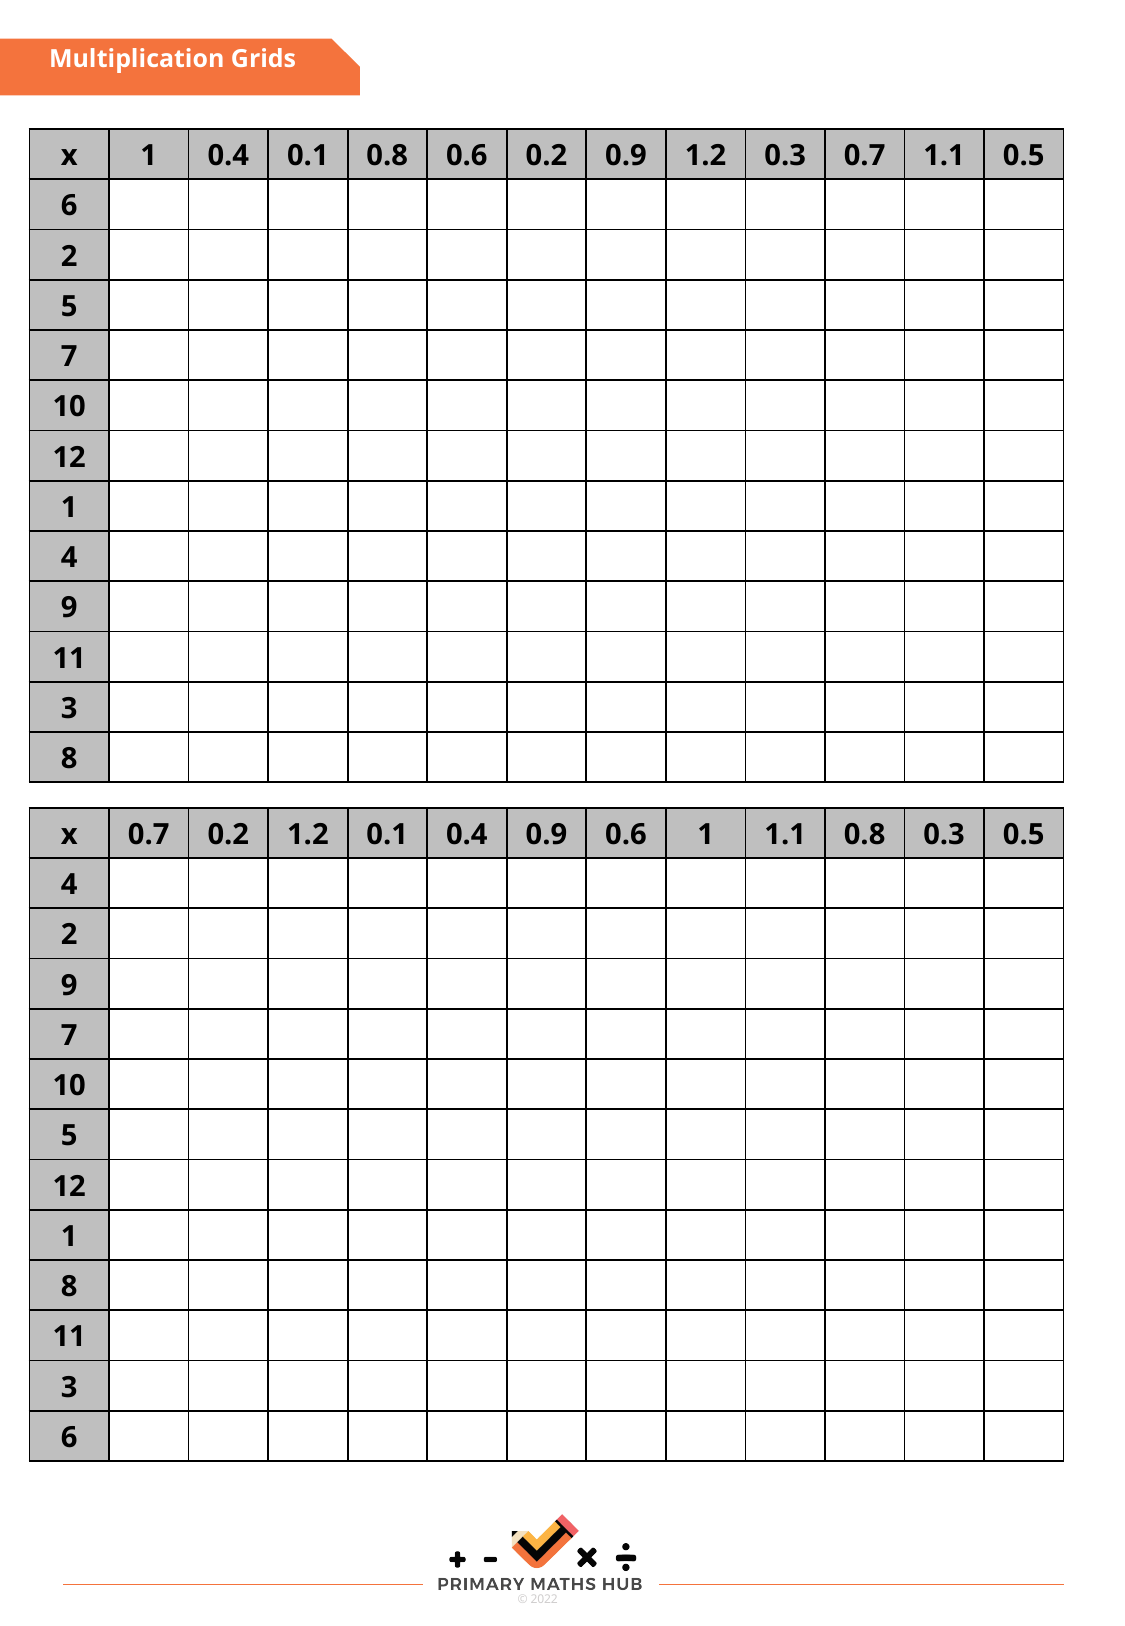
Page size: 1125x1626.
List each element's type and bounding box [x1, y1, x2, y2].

table_cell [587, 381, 665, 430]
table_cell [985, 1160, 1063, 1209]
table_cell [905, 1010, 983, 1058]
table_cell [746, 180, 824, 229]
text_box [429, 1584, 646, 1614]
table_cell [30, 331, 108, 379]
table_header [508, 809, 585, 857]
table_cell [667, 1361, 745, 1410]
table_cell [905, 1311, 983, 1360]
table_cell [905, 180, 983, 229]
table_cell [985, 1261, 1063, 1309]
table_cell [826, 1110, 904, 1159]
table_cell [30, 431, 108, 480]
table_cell [110, 381, 188, 430]
table_cell [30, 1110, 108, 1159]
table_cell [826, 180, 904, 229]
table_cell [826, 1010, 904, 1058]
table_cell [349, 1160, 426, 1209]
table_cell [110, 1060, 188, 1108]
table_header [826, 809, 904, 857]
table_cell [746, 582, 824, 631]
table_cell [826, 532, 904, 580]
table_cell [349, 582, 426, 631]
table_cell [746, 1261, 824, 1309]
table_cell [30, 281, 108, 329]
table_cell [189, 381, 267, 430]
table_cell [587, 431, 665, 480]
table_cell [30, 582, 108, 631]
table_cell [110, 959, 188, 1008]
table_cell [30, 180, 108, 229]
table_header [110, 130, 188, 178]
table_cell [428, 733, 506, 781]
table_cell [587, 859, 665, 907]
table_cell [746, 632, 824, 681]
table_cell [189, 431, 267, 480]
table_cell [508, 1110, 585, 1159]
table_header [189, 809, 267, 857]
table_cell [349, 683, 426, 731]
table_cell [905, 1261, 983, 1309]
table_cell [349, 1311, 426, 1360]
table_cell [349, 381, 426, 430]
table_header [110, 809, 188, 857]
table_cell [30, 1060, 108, 1108]
table_cell [746, 281, 824, 329]
table_cell [428, 431, 506, 480]
table_cell [587, 683, 665, 731]
table_header [269, 809, 347, 857]
table_cell [508, 632, 585, 681]
table_cell [349, 281, 426, 329]
table_cell [269, 1160, 347, 1209]
table_cell [269, 582, 347, 631]
table_cell [508, 733, 585, 781]
table_header [428, 130, 506, 178]
table_cell [110, 331, 188, 379]
table_cell [746, 1412, 824, 1460]
table_cell [269, 180, 347, 229]
table_cell [905, 582, 983, 631]
table_cell [587, 632, 665, 681]
table_cell [428, 582, 506, 631]
table_cell [110, 532, 188, 580]
table_cell [587, 331, 665, 379]
table_cell [428, 1412, 506, 1460]
table_cell [905, 431, 983, 480]
table_cell [826, 1060, 904, 1108]
table_cell [985, 431, 1063, 480]
table_cell [905, 1211, 983, 1259]
table_cell [985, 582, 1063, 631]
table_cell [905, 909, 983, 958]
table_cell [110, 431, 188, 480]
table_cell [428, 683, 506, 731]
table_cell [826, 1211, 904, 1259]
table_cell [826, 431, 904, 480]
table_cell [269, 1211, 347, 1259]
table_cell [508, 1412, 585, 1460]
table_cell [269, 1060, 347, 1108]
table_cell [269, 1010, 347, 1058]
table_cell [428, 230, 506, 279]
table_cell [746, 1110, 824, 1159]
table_cell [349, 331, 426, 379]
table_cell [428, 909, 506, 958]
table_cell [349, 1261, 426, 1309]
table_cell [667, 1261, 745, 1309]
table_cell [985, 281, 1063, 329]
table_cell [110, 1361, 188, 1410]
table_cell [110, 733, 188, 781]
table_cell [667, 331, 745, 379]
table_cell [826, 1261, 904, 1309]
table_cell [508, 1261, 585, 1309]
table_header [30, 130, 108, 178]
table_cell [428, 1311, 506, 1360]
table_cell [428, 1361, 506, 1410]
table_cell [905, 230, 983, 279]
table_cell [587, 1110, 665, 1159]
table_cell [428, 632, 506, 681]
table_cell [349, 1060, 426, 1108]
table_cell [508, 1211, 585, 1259]
text_box [0, 37, 361, 97]
table_cell [189, 632, 267, 681]
table_cell [428, 1261, 506, 1309]
table_cell [110, 1010, 188, 1058]
table_cell [269, 1261, 347, 1309]
table_cell [269, 1110, 347, 1159]
table_header [508, 130, 585, 178]
table_cell [269, 859, 347, 907]
table_cell [349, 1412, 426, 1460]
table_cell [667, 1060, 745, 1108]
table_cell [349, 1110, 426, 1159]
table_cell [826, 733, 904, 781]
table_cell [349, 1211, 426, 1259]
table_header [349, 130, 426, 178]
table_cell [667, 431, 745, 480]
table_cell [189, 1261, 267, 1309]
table_cell [30, 1160, 108, 1209]
table_cell [905, 1361, 983, 1410]
table_cell [985, 482, 1063, 530]
table_cell [667, 582, 745, 631]
picture [432, 1512, 648, 1597]
table_cell [508, 331, 585, 379]
table_cell [746, 1211, 824, 1259]
table_header [826, 130, 904, 178]
table_header [667, 809, 745, 857]
table_header [985, 809, 1063, 857]
table_cell [746, 230, 824, 279]
table_cell [826, 1361, 904, 1410]
table_cell [826, 632, 904, 681]
table_cell [30, 909, 108, 958]
table_cell [269, 281, 347, 329]
table_cell [428, 1211, 506, 1259]
table_cell [428, 381, 506, 430]
table_cell [826, 582, 904, 631]
table_cell [30, 733, 108, 781]
table_cell [826, 230, 904, 279]
table_cell [667, 683, 745, 731]
table_cell [428, 331, 506, 379]
table_cell [587, 909, 665, 958]
table_cell [428, 532, 506, 580]
table_cell [587, 180, 665, 229]
table_cell [30, 532, 108, 580]
table_cell [985, 1412, 1063, 1460]
table_header [905, 130, 983, 178]
table_cell [667, 1160, 745, 1209]
table_cell [746, 1160, 824, 1209]
table_cell [349, 909, 426, 958]
table_cell [826, 1412, 904, 1460]
table_cell [587, 482, 665, 530]
table_cell [826, 1311, 904, 1360]
table_cell [985, 1211, 1063, 1259]
table_cell [826, 381, 904, 430]
table_cell [349, 180, 426, 229]
table_cell [349, 431, 426, 480]
table_cell [428, 1060, 506, 1108]
table_cell [905, 959, 983, 1008]
table_cell [110, 1261, 188, 1309]
table_cell [189, 331, 267, 379]
table_cell [30, 381, 108, 430]
table_cell [269, 909, 347, 958]
table_cell [508, 582, 585, 631]
table_cell [826, 281, 904, 329]
table_cell [110, 1211, 188, 1259]
table_cell [667, 1412, 745, 1460]
table_cell [269, 733, 347, 781]
table_cell [110, 1160, 188, 1209]
table_cell [189, 1110, 267, 1159]
table_cell [110, 632, 188, 681]
table_cell [826, 482, 904, 530]
table_cell [746, 909, 824, 958]
table_cell [587, 1311, 665, 1360]
table_cell [826, 683, 904, 731]
table_cell [189, 859, 267, 907]
table_cell [667, 230, 745, 279]
table_cell [508, 959, 585, 1008]
table_cell [667, 180, 745, 229]
table_cell [30, 959, 108, 1008]
table_header [349, 809, 426, 857]
table_cell [428, 180, 506, 229]
table_cell [587, 582, 665, 631]
table_cell [746, 331, 824, 379]
table_cell [189, 1060, 267, 1108]
table_cell [30, 482, 108, 530]
table_cell [667, 733, 745, 781]
table_cell [667, 1211, 745, 1259]
table_cell [985, 1361, 1063, 1410]
table_cell [189, 1010, 267, 1058]
table_cell [985, 331, 1063, 379]
table_cell [905, 532, 983, 580]
table_cell [30, 859, 108, 907]
table_cell [428, 1160, 506, 1209]
table_cell [985, 859, 1063, 907]
table_cell [508, 683, 585, 731]
table_cell [349, 733, 426, 781]
table_cell [508, 281, 585, 329]
table_cell [667, 632, 745, 681]
table_cell [269, 959, 347, 1008]
table_cell [349, 482, 426, 530]
table_cell [269, 532, 347, 580]
table_header [269, 130, 347, 178]
table_cell [826, 959, 904, 1008]
table_cell [269, 331, 347, 379]
table_cell [110, 859, 188, 907]
table_cell [667, 1311, 745, 1360]
table_cell [985, 909, 1063, 958]
table_cell [189, 959, 267, 1008]
table_cell [587, 959, 665, 1008]
table_cell [905, 859, 983, 907]
table_cell [30, 230, 108, 279]
table_cell [587, 1261, 665, 1309]
table_cell [985, 632, 1063, 681]
table_cell [905, 482, 983, 530]
table_cell [189, 1160, 267, 1209]
table_cell [508, 1160, 585, 1209]
table_cell [189, 1412, 267, 1460]
table_header [587, 809, 665, 857]
table_cell [985, 959, 1063, 1008]
table_header [905, 809, 983, 857]
table_cell [746, 733, 824, 781]
table_cell [905, 381, 983, 430]
table_cell [110, 582, 188, 631]
table_cell [667, 859, 745, 907]
table_cell [189, 482, 267, 530]
table_cell [30, 632, 108, 681]
table_header [30, 809, 108, 857]
table_cell [269, 1361, 347, 1410]
table_cell [985, 230, 1063, 279]
table_cell [746, 959, 824, 1008]
table_cell [587, 1010, 665, 1058]
table_cell [349, 1361, 426, 1410]
table_cell [30, 1311, 108, 1360]
table_cell [428, 859, 506, 907]
table_cell [587, 230, 665, 279]
table_cell [349, 959, 426, 1008]
table_cell [746, 683, 824, 731]
table_cell [349, 532, 426, 580]
table_cell [110, 1110, 188, 1159]
table_cell [110, 683, 188, 731]
table_cell [826, 859, 904, 907]
table_cell [189, 909, 267, 958]
table_cell [905, 683, 983, 731]
table_cell [746, 431, 824, 480]
table_cell [428, 482, 506, 530]
table_cell [746, 1311, 824, 1360]
table_cell [189, 1211, 267, 1259]
table_cell [508, 1361, 585, 1410]
table_cell [269, 230, 347, 279]
table_cell [189, 1311, 267, 1360]
table_cell [667, 959, 745, 1008]
table_cell [508, 909, 585, 958]
table_cell [746, 532, 824, 580]
table_cell [905, 632, 983, 681]
table_cell [269, 1311, 347, 1360]
table_cell [30, 1412, 108, 1460]
table_cell [30, 683, 108, 731]
table_cell [30, 1361, 108, 1410]
table_cell [587, 1160, 665, 1209]
table_cell [189, 180, 267, 229]
table_cell [826, 331, 904, 379]
table_cell [428, 281, 506, 329]
table_cell [508, 859, 585, 907]
table_cell [985, 683, 1063, 731]
table_cell [189, 733, 267, 781]
table_cell [110, 482, 188, 530]
table_header [189, 130, 267, 178]
table_header [428, 809, 506, 857]
table_cell [349, 1010, 426, 1058]
table_cell [189, 532, 267, 580]
table_cell [905, 1060, 983, 1108]
table_cell [587, 1361, 665, 1410]
table_cell [30, 1010, 108, 1058]
table_cell [667, 482, 745, 530]
table_cell [667, 381, 745, 430]
table_cell [349, 859, 426, 907]
table_cell [746, 859, 824, 907]
table_cell [746, 1361, 824, 1410]
table_cell [587, 733, 665, 781]
table_cell [508, 431, 585, 480]
table_cell [587, 1211, 665, 1259]
table_cell [985, 532, 1063, 580]
table_cell [508, 180, 585, 229]
table_cell [508, 1010, 585, 1058]
table_cell [667, 281, 745, 329]
table_cell [746, 1060, 824, 1108]
table_cell [189, 230, 267, 279]
table_cell [667, 1110, 745, 1159]
table_cell [110, 281, 188, 329]
table_cell [30, 1211, 108, 1259]
table_cell [269, 632, 347, 681]
table_cell [110, 1311, 188, 1360]
table_cell [349, 230, 426, 279]
table_cell [746, 381, 824, 430]
table_header [746, 809, 824, 857]
table_cell [985, 381, 1063, 430]
table_cell [110, 180, 188, 229]
table_cell [746, 1010, 824, 1058]
table_cell [428, 959, 506, 1008]
table_cell [667, 532, 745, 580]
table_cell [985, 1060, 1063, 1108]
table_cell [905, 733, 983, 781]
table_cell [110, 230, 188, 279]
table_cell [508, 1311, 585, 1360]
table_cell [189, 683, 267, 731]
table_cell [905, 331, 983, 379]
table_cell [508, 381, 585, 430]
table_header [667, 130, 745, 178]
table_cell [985, 1311, 1063, 1360]
table_cell [269, 482, 347, 530]
table_cell [189, 582, 267, 631]
table_cell [269, 683, 347, 731]
table_header [746, 130, 824, 178]
table_cell [985, 1110, 1063, 1159]
table_cell [587, 1412, 665, 1460]
table_cell [508, 230, 585, 279]
table_cell [667, 1010, 745, 1058]
table_cell [189, 281, 267, 329]
table_cell [428, 1110, 506, 1159]
table_cell [587, 532, 665, 580]
table_cell [985, 1010, 1063, 1058]
table_cell [508, 482, 585, 530]
table_cell [428, 1010, 506, 1058]
table_cell [30, 1261, 108, 1309]
table_cell [189, 1361, 267, 1410]
table_header [587, 130, 665, 178]
table_cell [905, 1110, 983, 1159]
table_cell [746, 482, 824, 530]
table_cell [985, 180, 1063, 229]
table_cell [667, 909, 745, 958]
table_cell [508, 1060, 585, 1108]
table_cell [587, 1060, 665, 1108]
table_header [985, 130, 1063, 178]
table_cell [905, 281, 983, 329]
table_cell [349, 632, 426, 681]
table_cell [587, 281, 665, 329]
table_cell [269, 1412, 347, 1460]
table_cell [905, 1412, 983, 1460]
table_cell [508, 532, 585, 580]
table_cell [826, 1160, 904, 1209]
table_cell [269, 381, 347, 430]
table_cell [826, 909, 904, 958]
table_cell [905, 1160, 983, 1209]
table_cell [110, 1412, 188, 1460]
table_cell [110, 909, 188, 958]
table_cell [985, 733, 1063, 781]
table_cell [269, 431, 347, 480]
